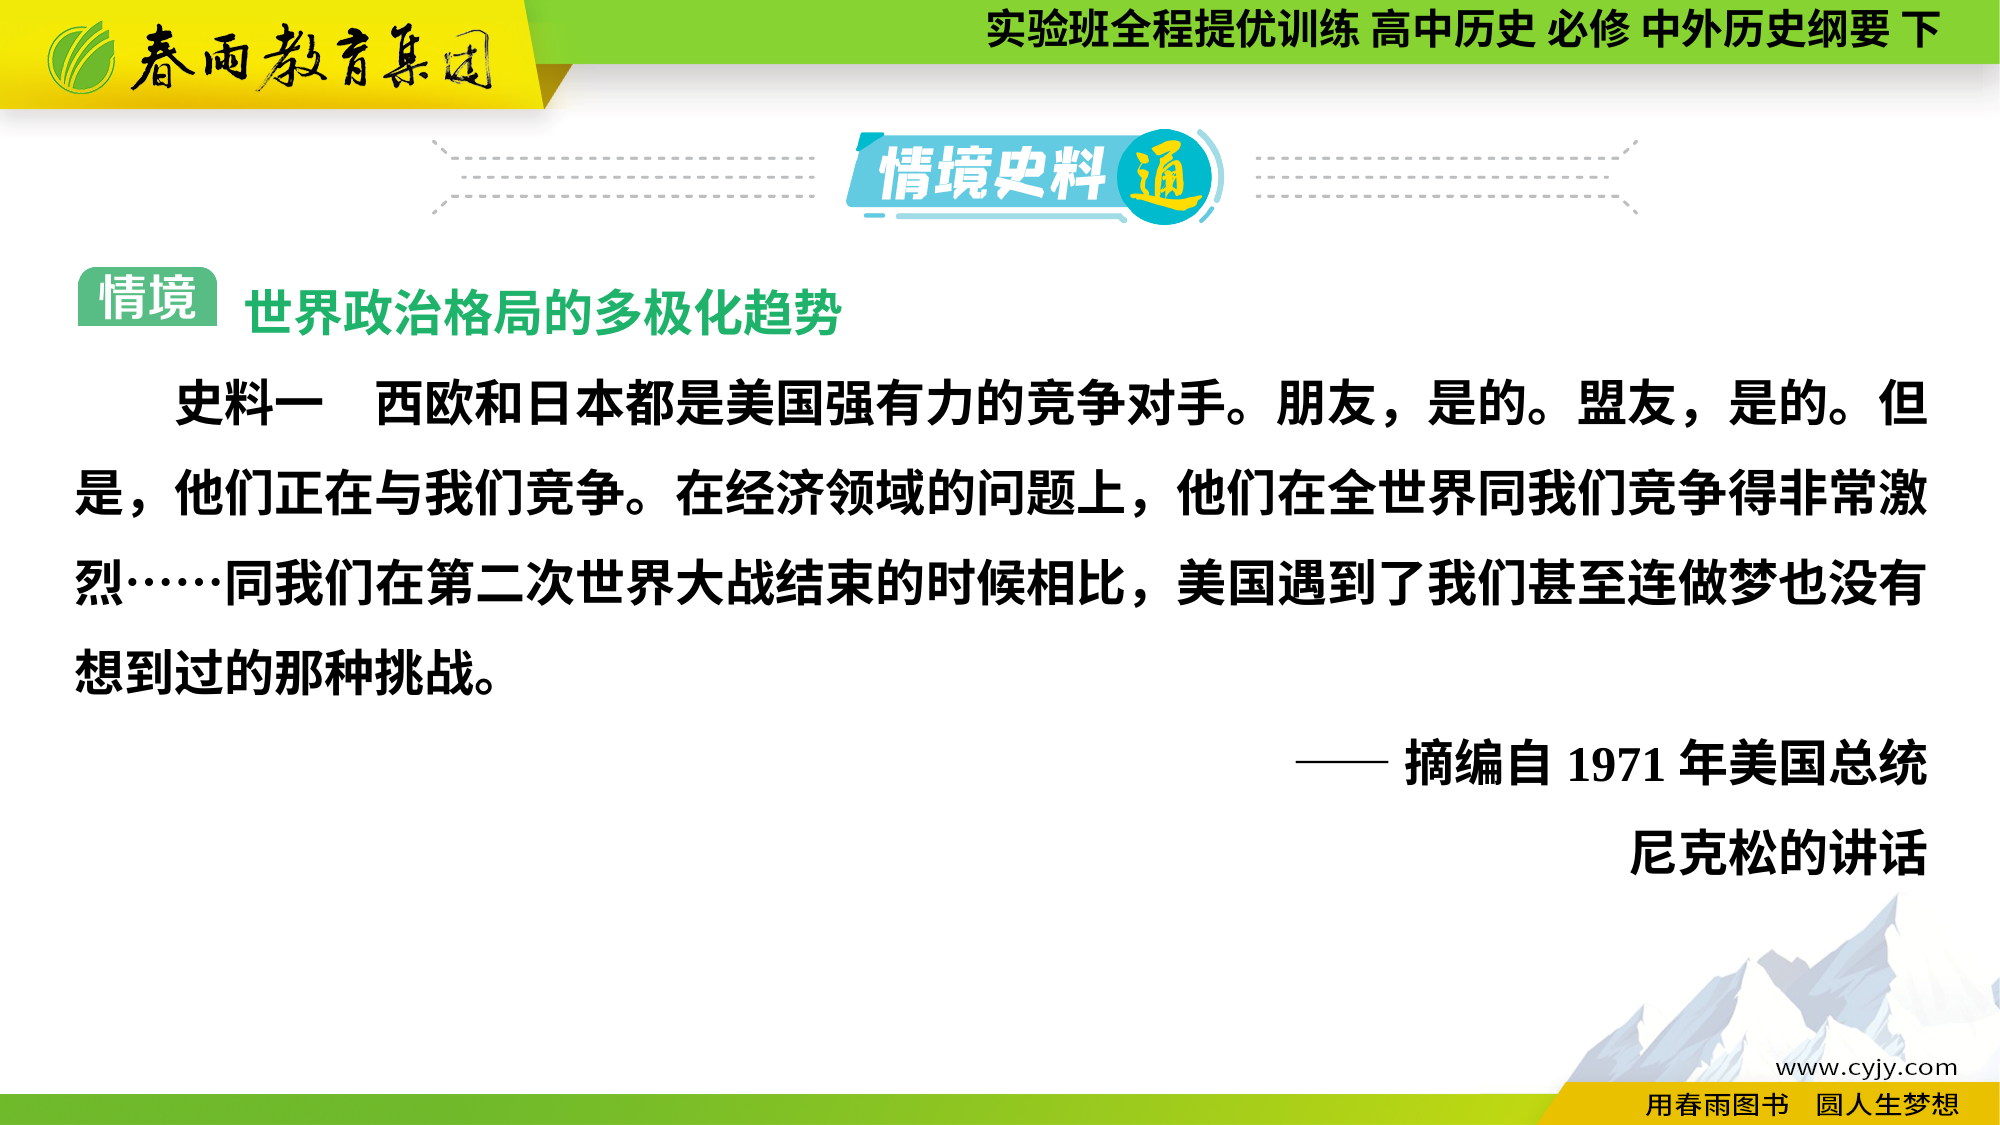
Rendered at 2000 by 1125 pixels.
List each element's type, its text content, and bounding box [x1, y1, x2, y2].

picture [0, 0, 2000, 1125]
list 世界政治格局的多极化趋势 史料一 西欧和日本都是美国强有力的竞争对手。朋友，是的。盟友，是的。但是，他们正在与我们竞争。在经济领域的问题上，他们在全世界同我们竞争得非常激烈……同我们在第二次世界大战结束的时候相比，美国遇到了我们甚至连做梦也没有想到过的那种挑战。 ——摘编自1971年美国总统 尼克松的讲话 [59, 243, 1944, 884]
